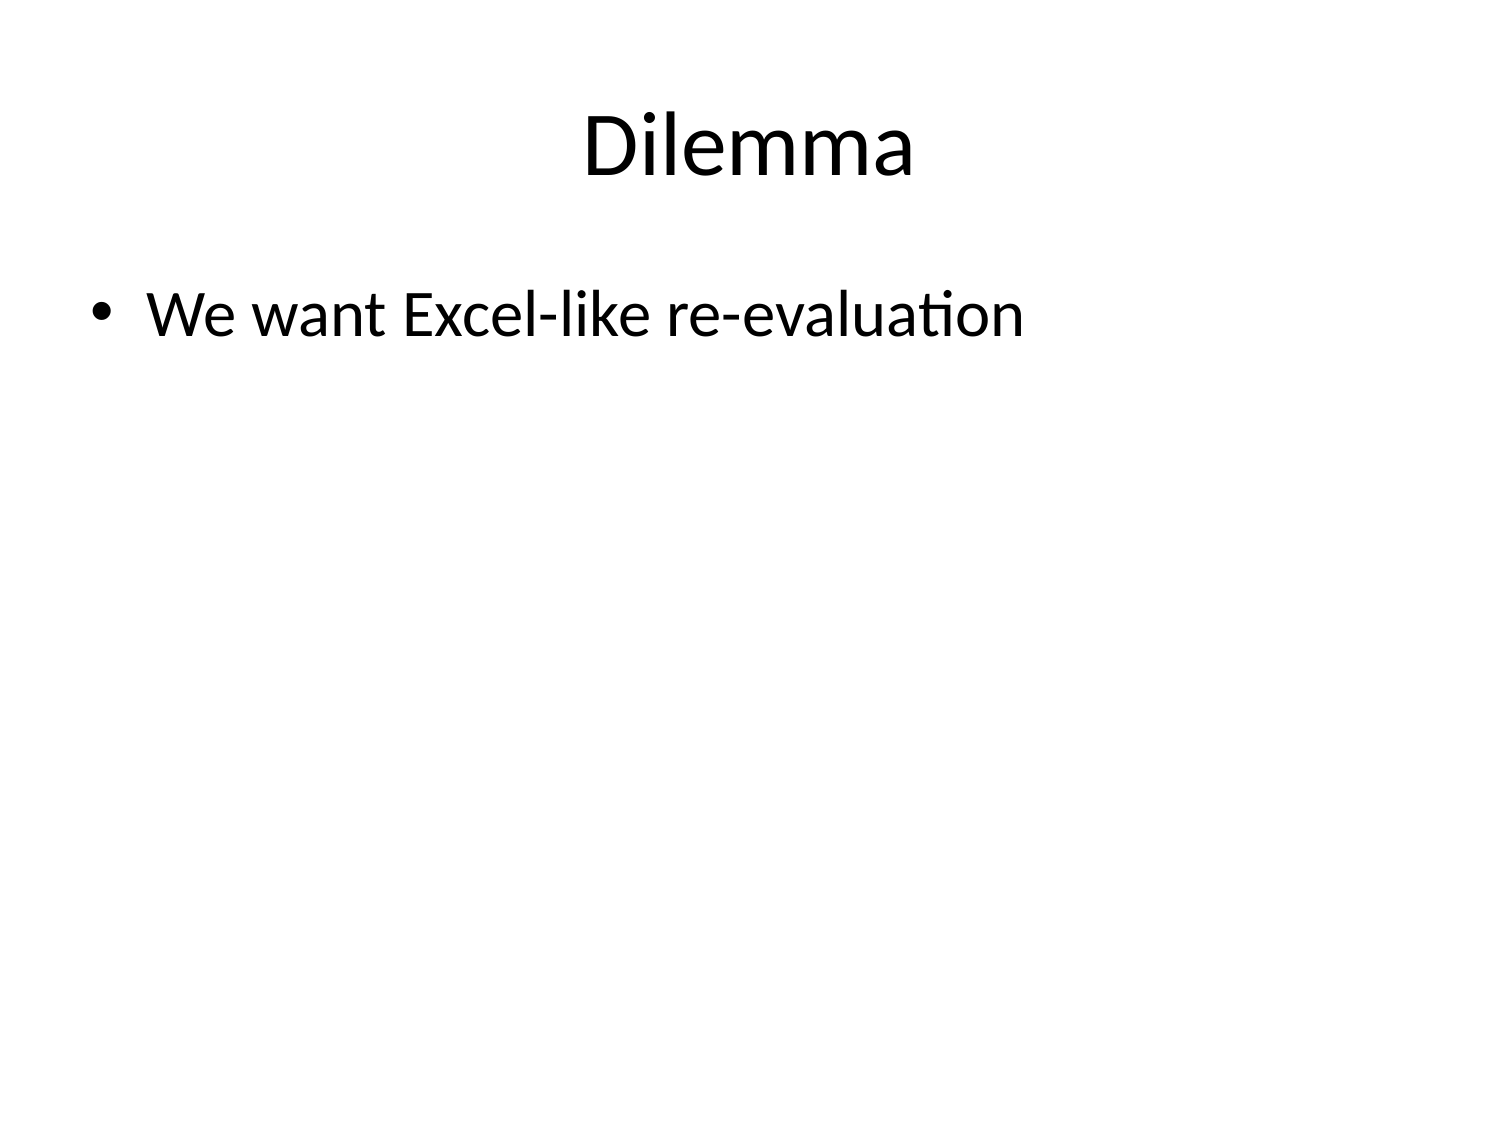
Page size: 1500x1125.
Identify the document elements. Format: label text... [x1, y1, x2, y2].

list We want Excel-like re-evaluation [75, 262, 1425, 1005]
title Dilemma [75, 45, 1425, 233]
